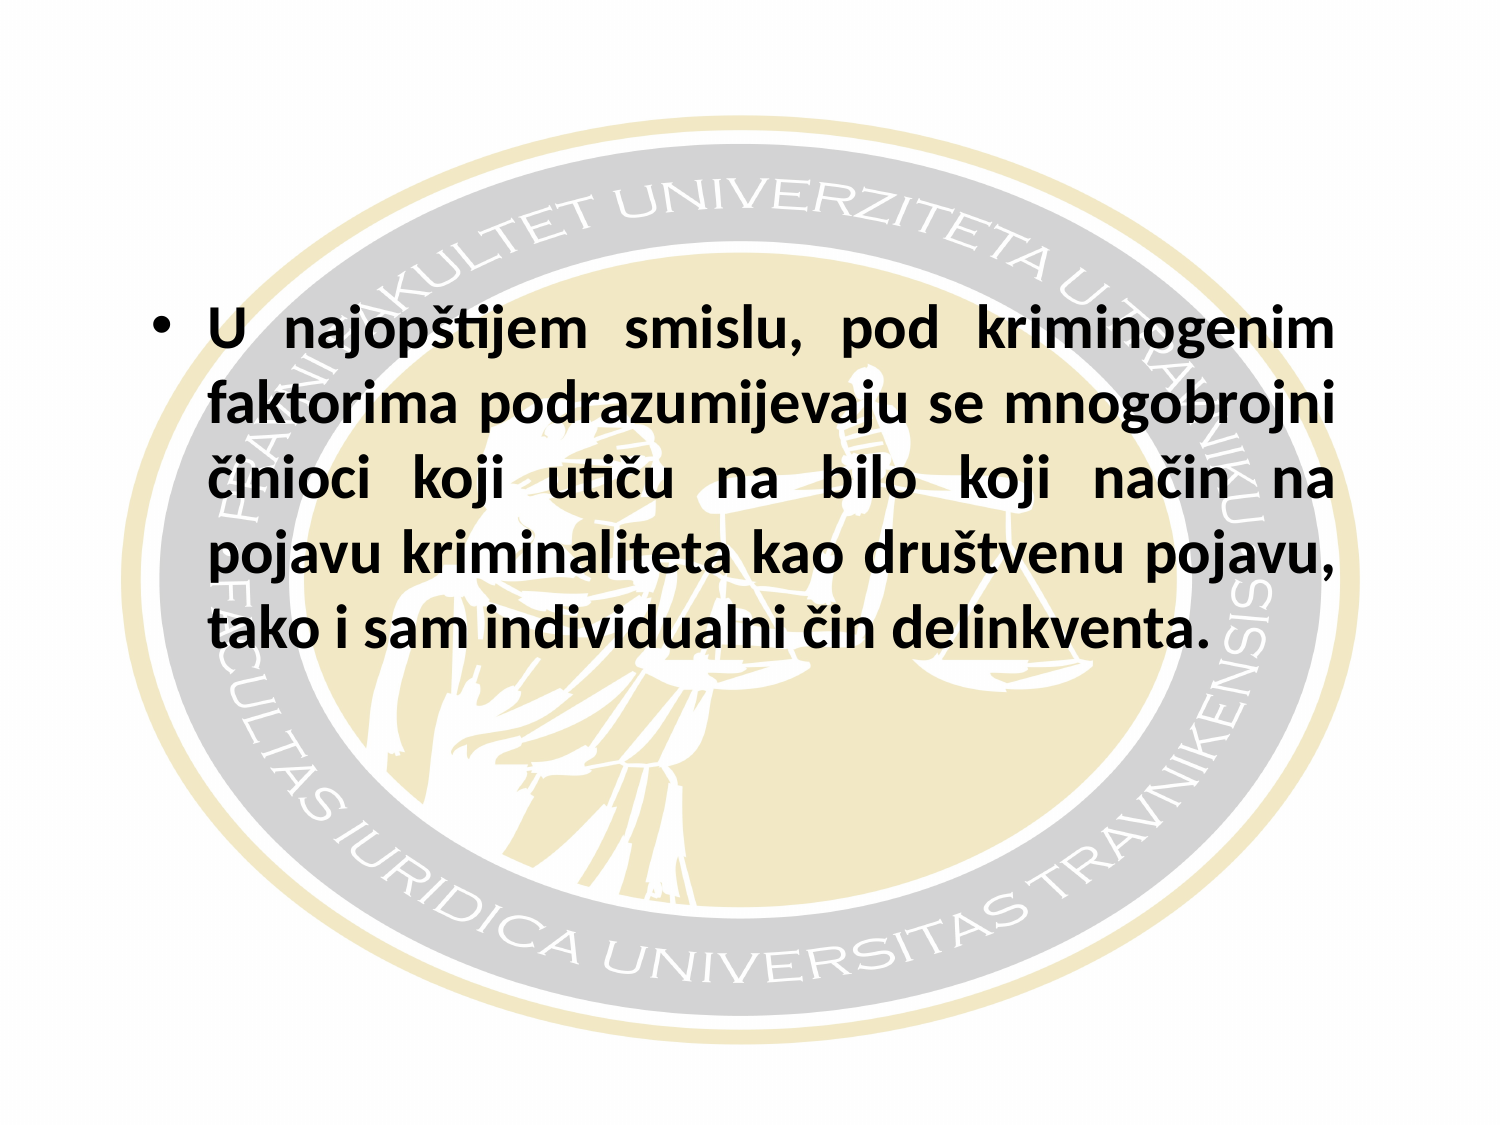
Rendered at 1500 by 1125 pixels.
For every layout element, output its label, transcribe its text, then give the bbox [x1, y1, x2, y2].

list U najopštijem smislu, pod kriminogenim faktorima podrazumijevaju se mnogobrojni činioci koji utiču na bilo koji način na pojavu kriminaliteta kao društvenu pojavu, tako i sam individualni čin delinkventa. [135, 278, 1353, 1005]
